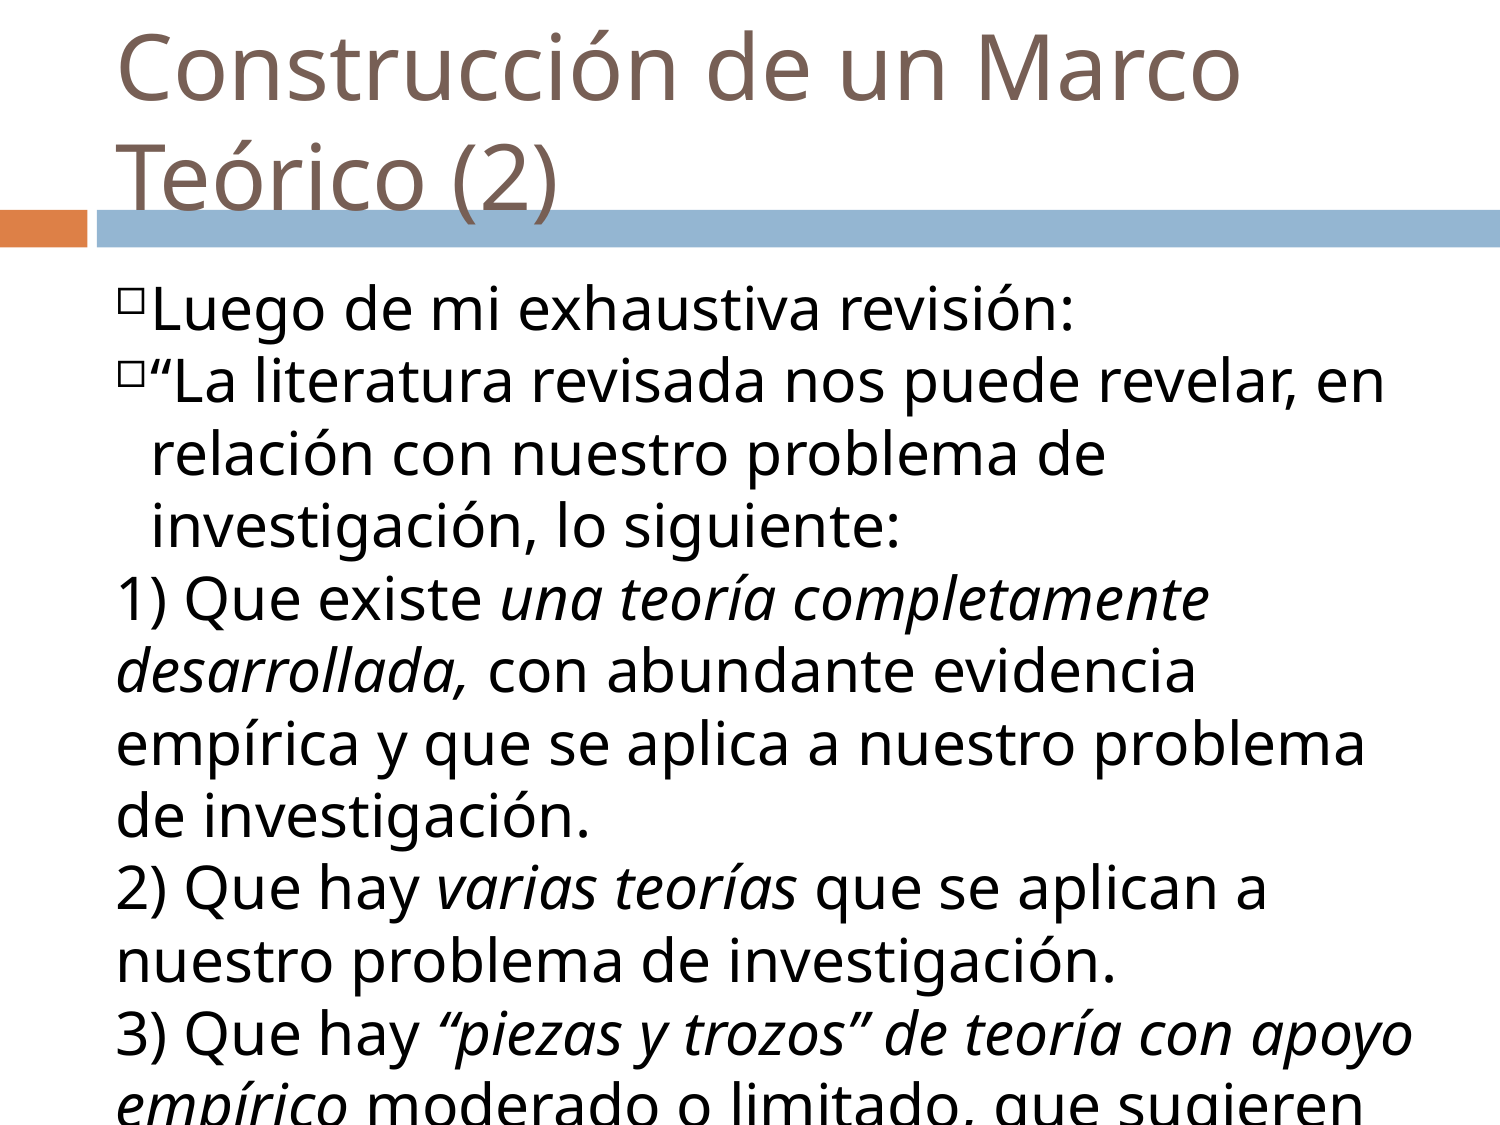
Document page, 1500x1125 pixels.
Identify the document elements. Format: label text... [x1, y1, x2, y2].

text_box Construcción de un Marco Teórico (2) [100, 37, 1438, 200]
text_box Luego de mi exhaustiva revisión: “La literatura revisada nos puede revelar, en relación con nuestro problema de investigación, lo siguiente: 1) Que existe una teoría completamente desarrollada, con abundante evidencia empírica y que se aplica a nuestro problema de investigación. 2) Que hay varias teorías que se aplican a nuestro problema de investigación. 3) Que hay “piezas y trozos” de teoría con apoyo empírico moderado o limitado, que sugieren variables potencialmente importantes y que se aplican a nuestro problema de investigación (generalizaciones empíricas o micro-teorías). 4) Que solamente existen guías aún no estudiadas e ideas vagamente relacionadas con el problema de investigación (Dankhe, 1986).” (Hernandez, 1997. p. 42) Cualquier resultado es beneficioso. [100, 262, 1438, 1000]
